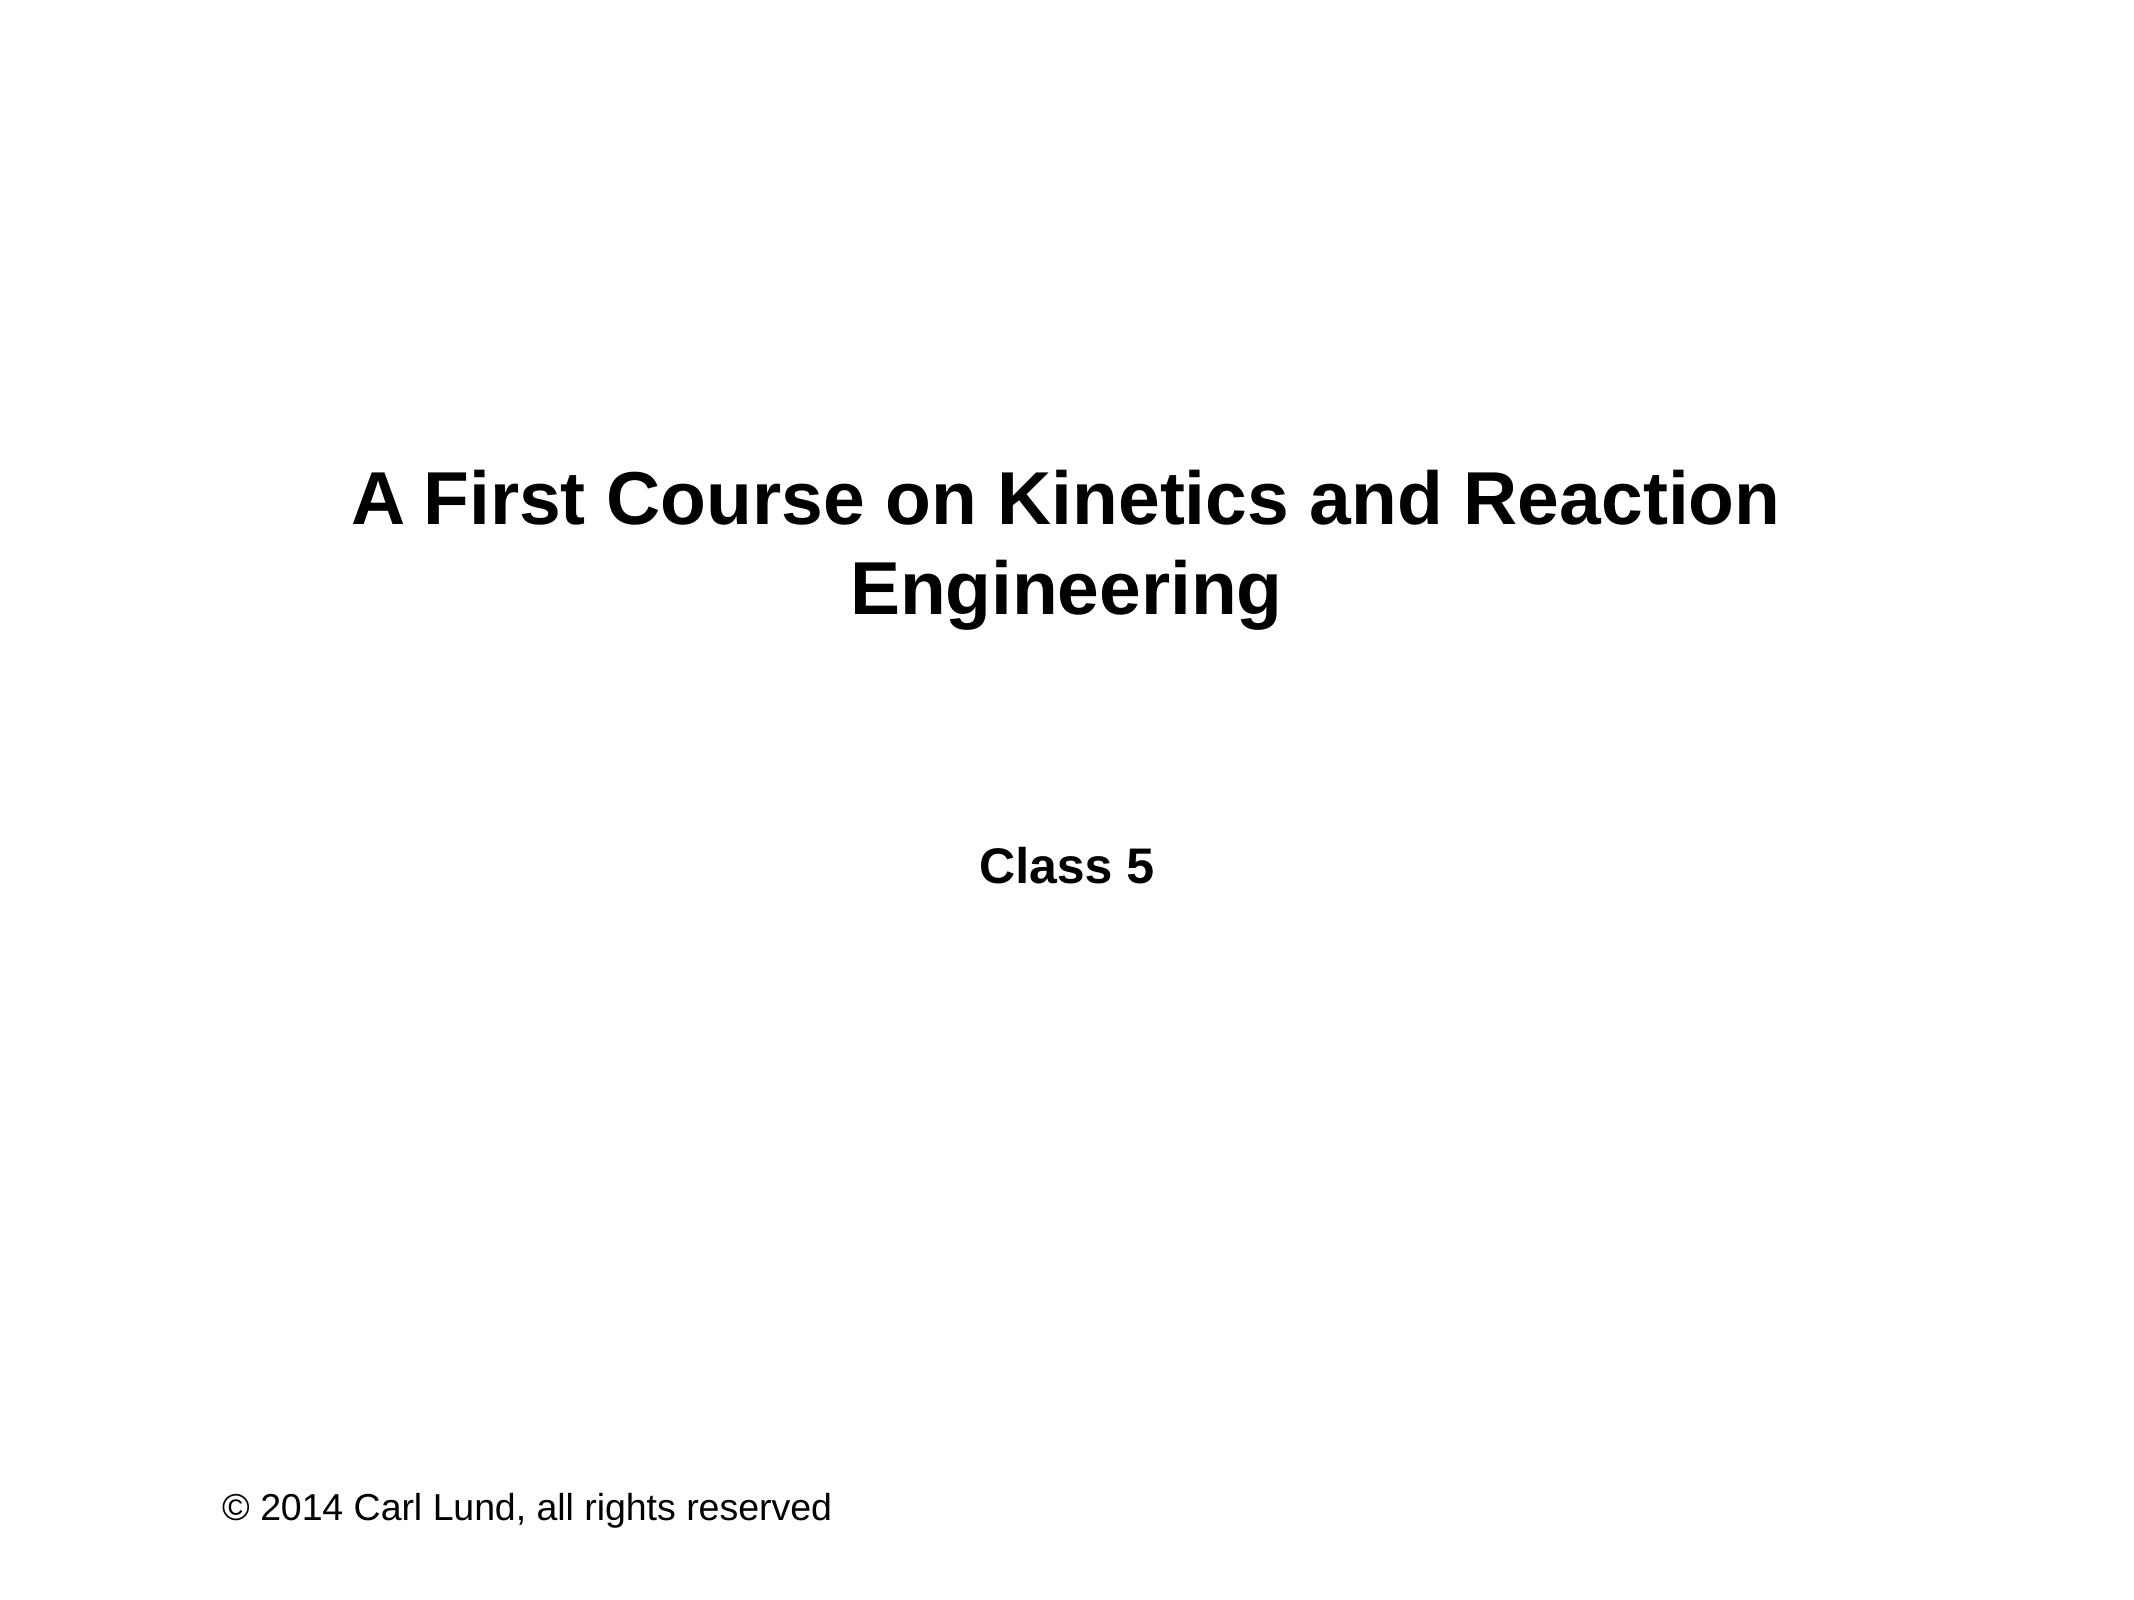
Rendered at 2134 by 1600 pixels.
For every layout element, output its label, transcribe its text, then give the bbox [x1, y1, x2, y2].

title A First Course on Kinetics and Reaction Engineering [208, 268, 1925, 811]
list Class 5 [208, 825, 1925, 1461]
